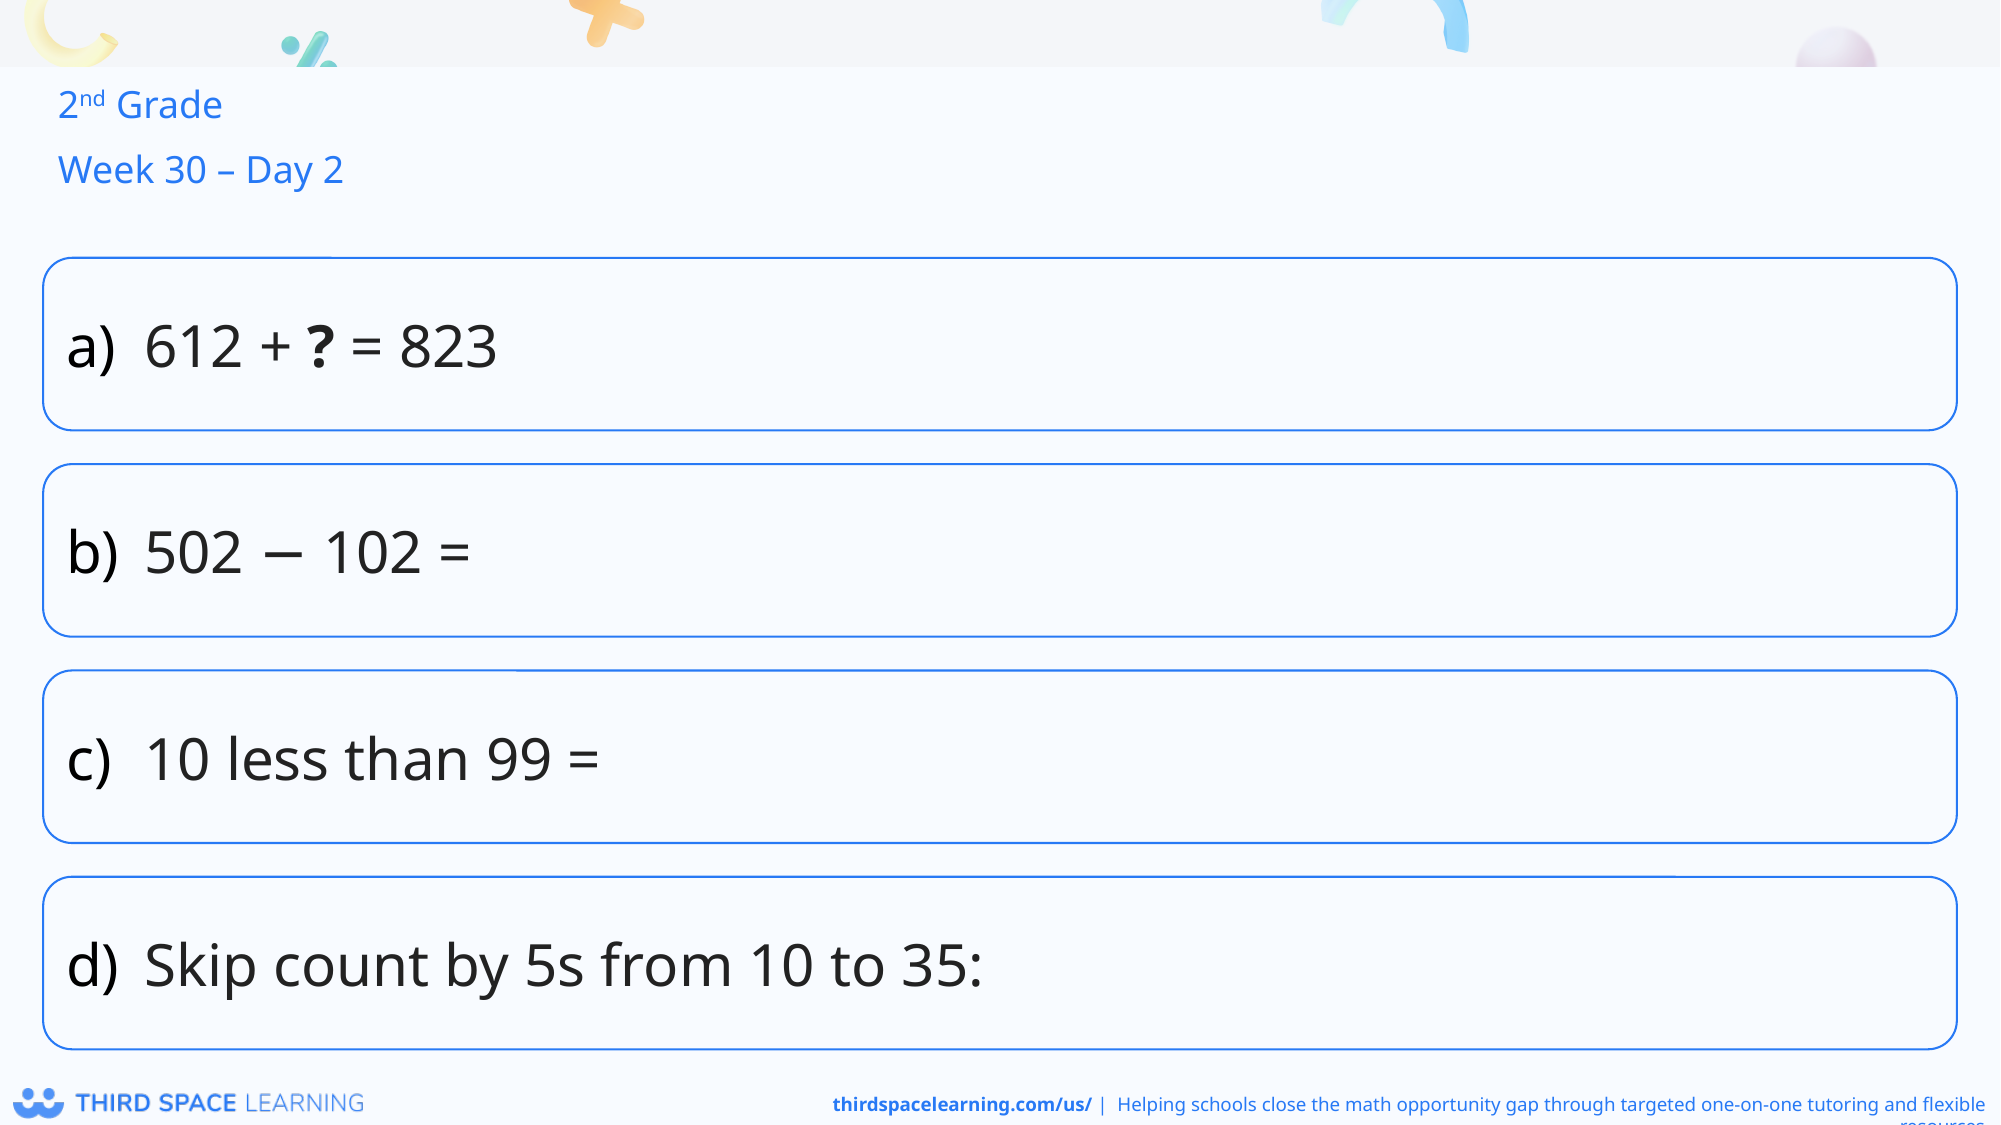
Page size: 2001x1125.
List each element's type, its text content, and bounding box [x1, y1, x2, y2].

list 10 less than 99 = [129, 684, 1939, 829]
picture [0, 0, 2000, 67]
picture [13, 1088, 365, 1119]
list 612 + ? = 823 [129, 272, 1939, 416]
text_box 2nd Grade Week 30 – Day 2 [43, 73, 509, 212]
list 502 − 102 = [129, 478, 1939, 623]
list Skip count by 5s from 10 to 35: [129, 891, 1939, 1035]
